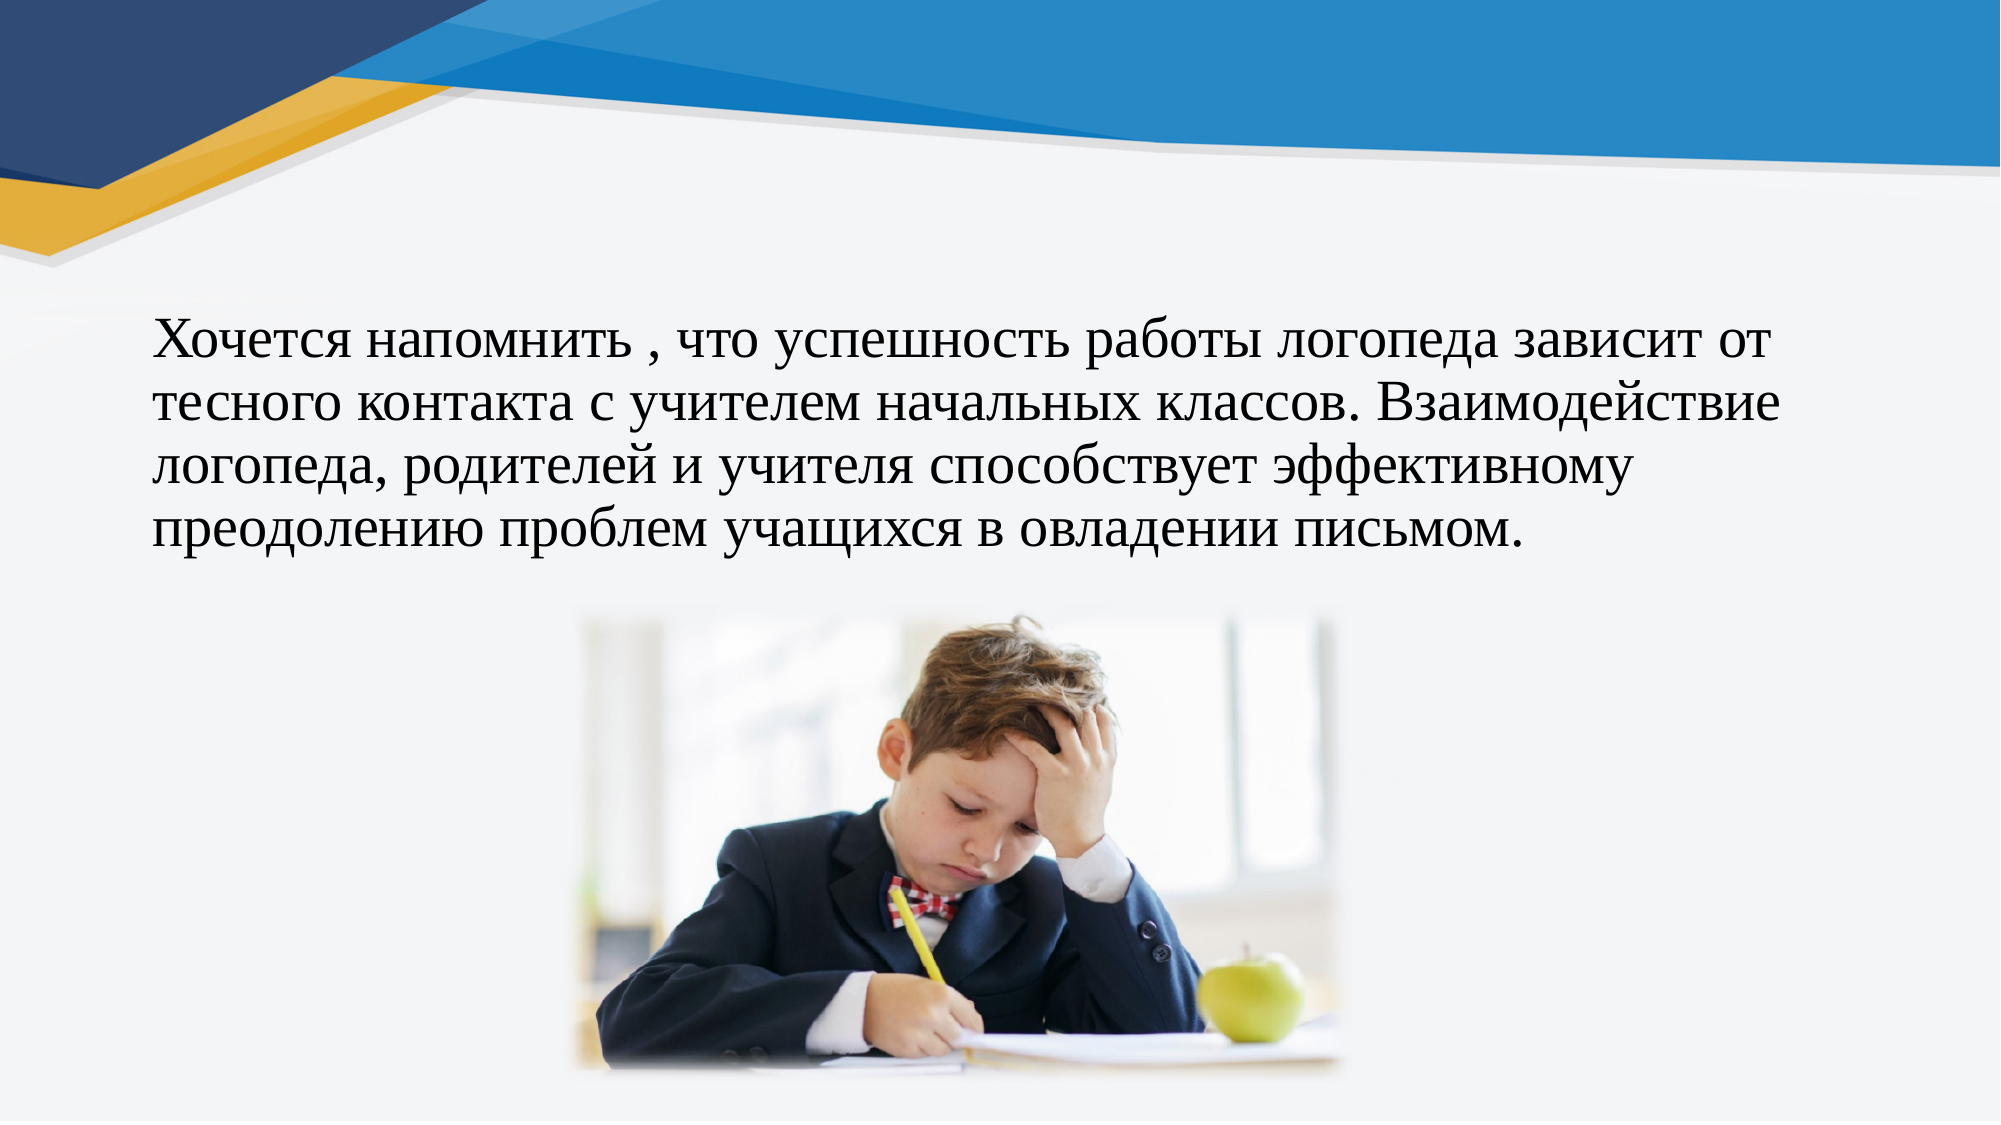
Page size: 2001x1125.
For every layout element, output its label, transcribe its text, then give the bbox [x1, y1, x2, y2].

picture [0, 0, 2000, 1125]
list Хочется напомнить , что успешность работы логопеда зависит от тесного контакта с учителем начальных классов. Взаимодействие логопеда, родителей и учителя способствует эффективному преодолению проблем учащихся в овладении письмом. [137, 299, 1863, 575]
